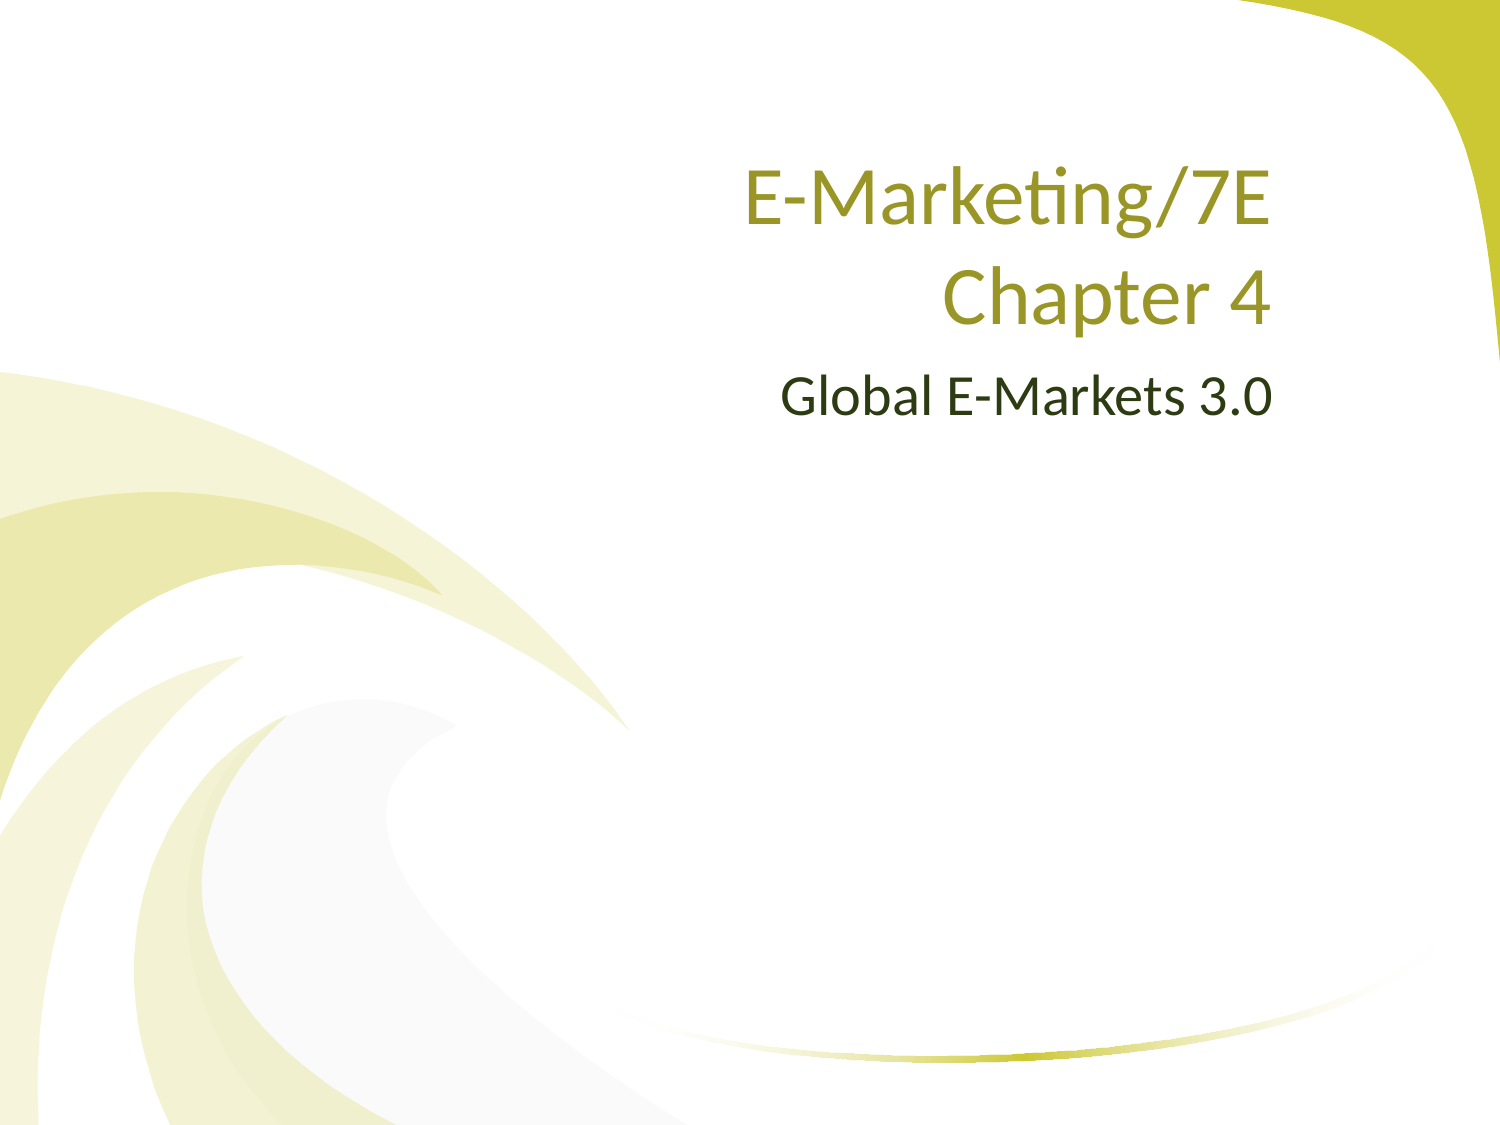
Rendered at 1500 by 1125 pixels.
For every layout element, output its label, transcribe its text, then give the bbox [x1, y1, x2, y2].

title E-Marketing/7E Chapter 4 [162, 132, 1288, 350]
subtitle Global E-Markets 3.0 [162, 350, 1288, 436]
